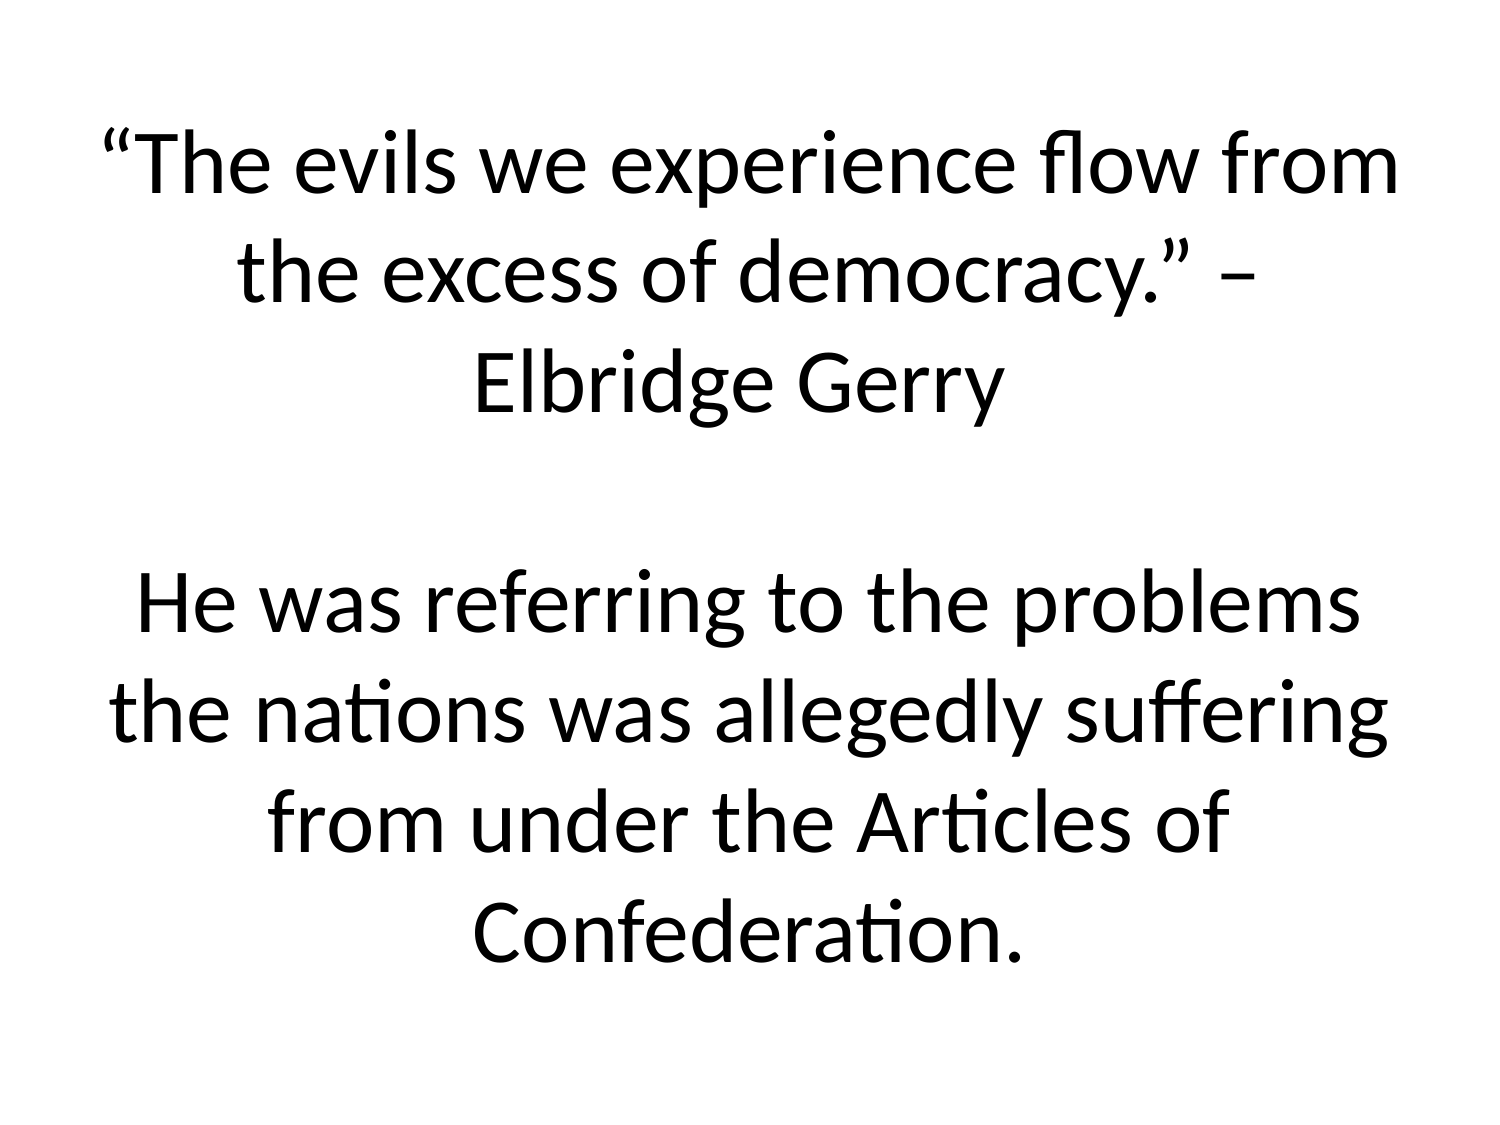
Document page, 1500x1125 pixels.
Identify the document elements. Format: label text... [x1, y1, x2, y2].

title “The evils we experience flow from the excess of democracy.” – Elbridge Gerry He was referring to the problems the nations was allegedly suffering from under the Articles of Confederation. [74, 44, 1426, 1038]
